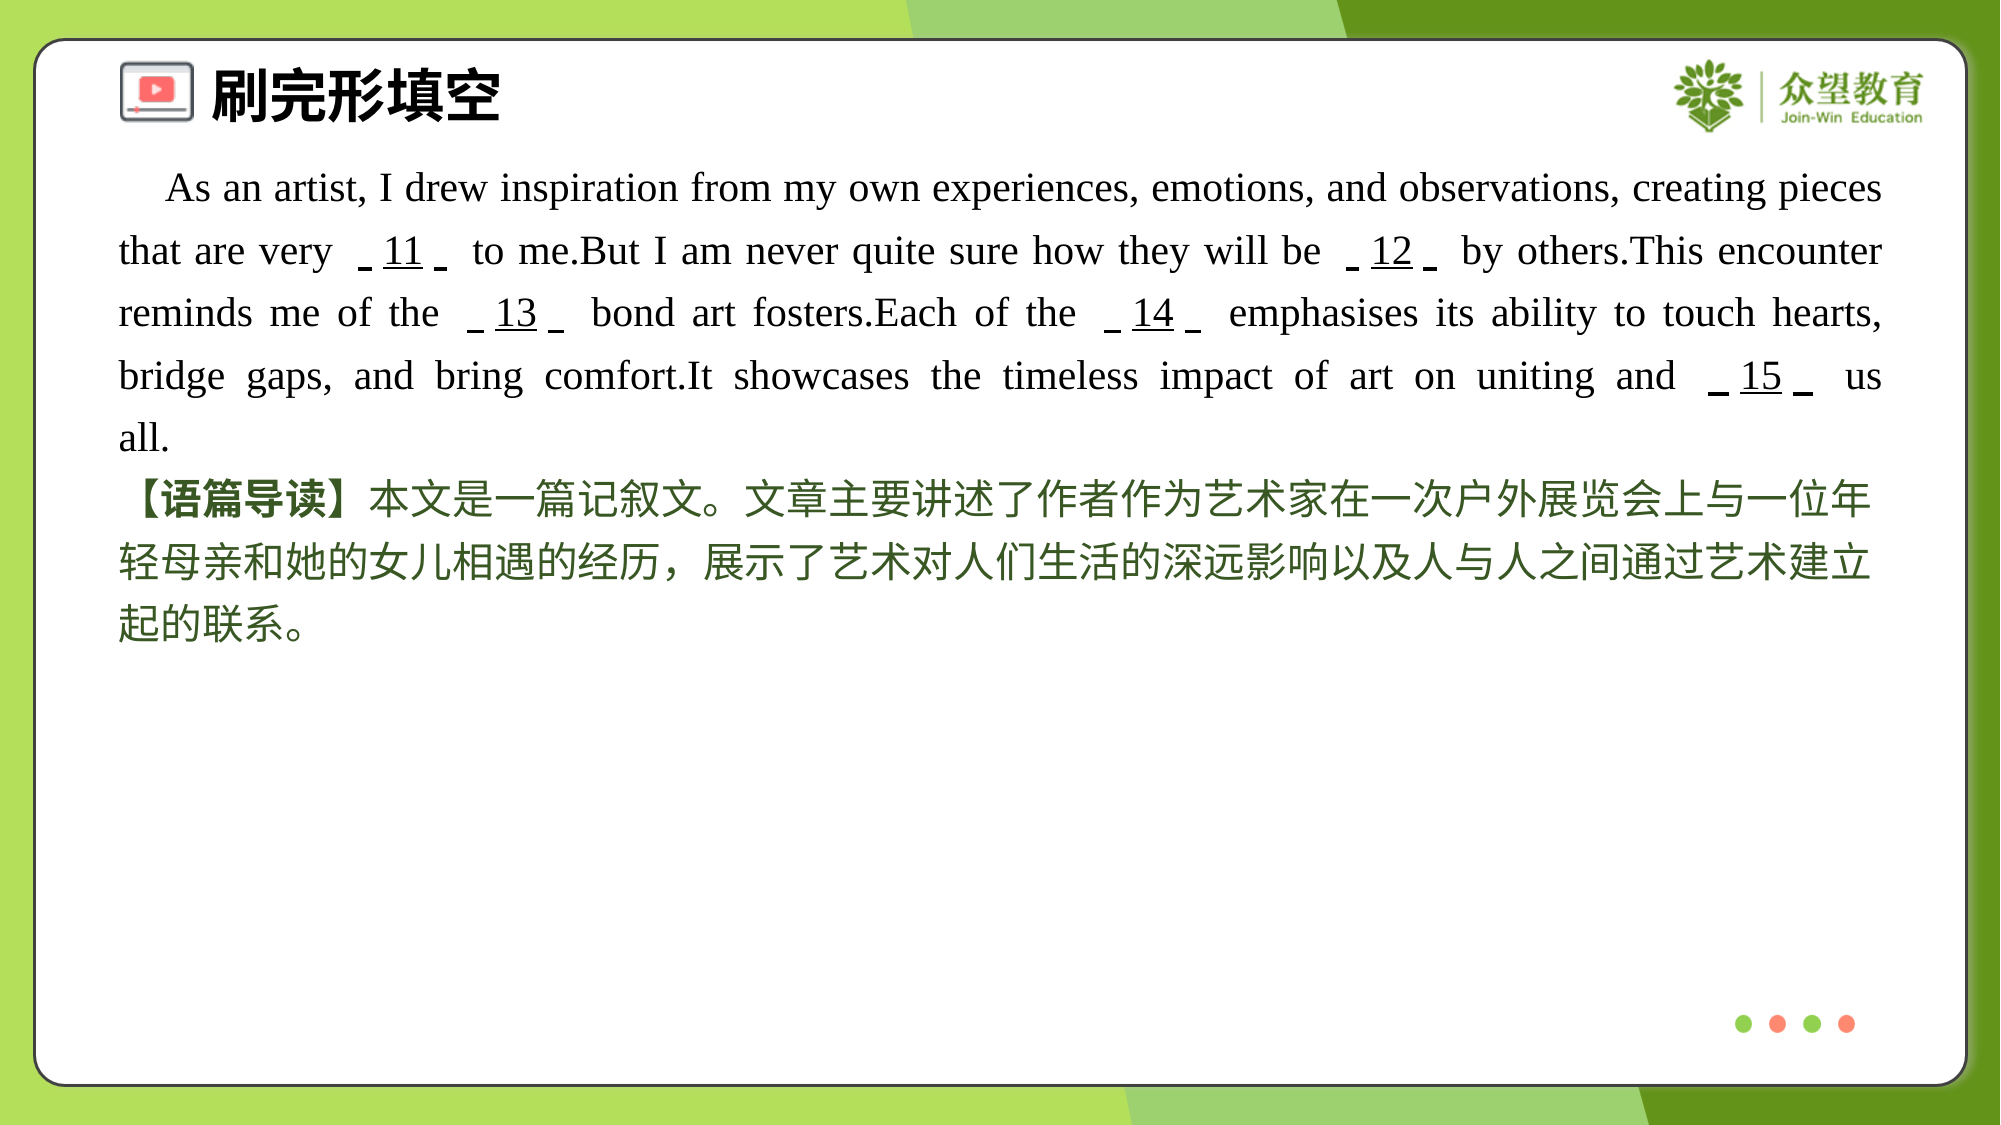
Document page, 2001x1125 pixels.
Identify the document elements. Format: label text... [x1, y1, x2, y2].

picture [0, 0, 2000, 1125]
text_box As an artist, I drew inspiration from my own experiences, emotions, and observations, creating pieces that are very . .11. . to me.But I am never quite sure how they will be . .12. . by others.This encounter reminds me of the . .13. . bond art fosters.Each of the . .14. . emphasises its ability to touch hearts, bridge gaps, and bring comfort.It showcases the timeless impact of art on uniting and . .15. . us all.#5 [118, 147, 1883, 454]
text_box 【语篇导读】本文是一篇记叙文。文章主要讲述了作者作为艺术家在一次户外展览会上与一位年轻母亲和她的女儿相遇的经历，展示了艺术对人们生活的深远影响以及人与人之间通过艺术建立起的联系。 [118, 460, 1883, 644]
